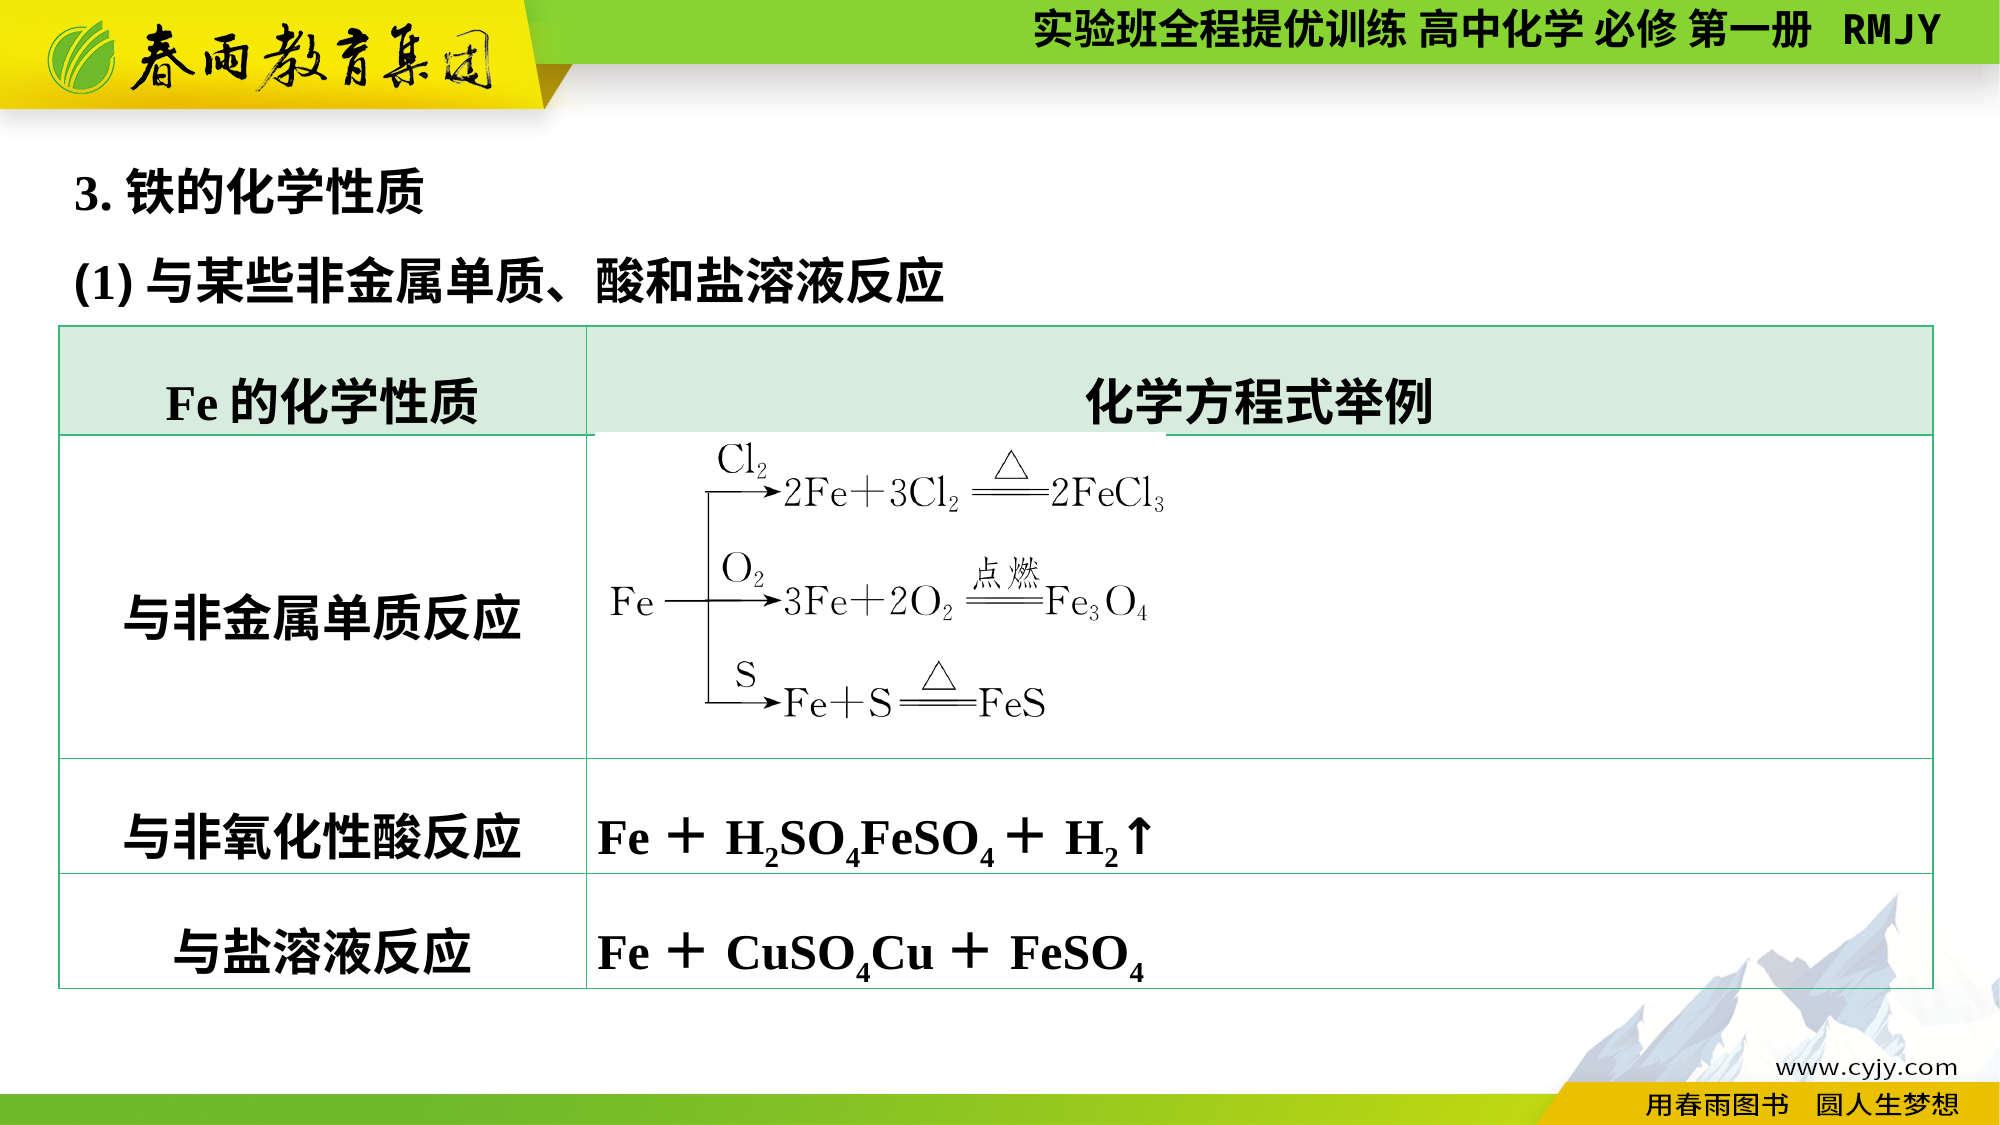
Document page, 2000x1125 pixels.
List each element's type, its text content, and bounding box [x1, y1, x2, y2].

list 3.铁的化学性质 (1)与某些非金属单质、酸和盐溶液反应 [59, 122, 1944, 308]
picture [0, 0, 2000, 1125]
